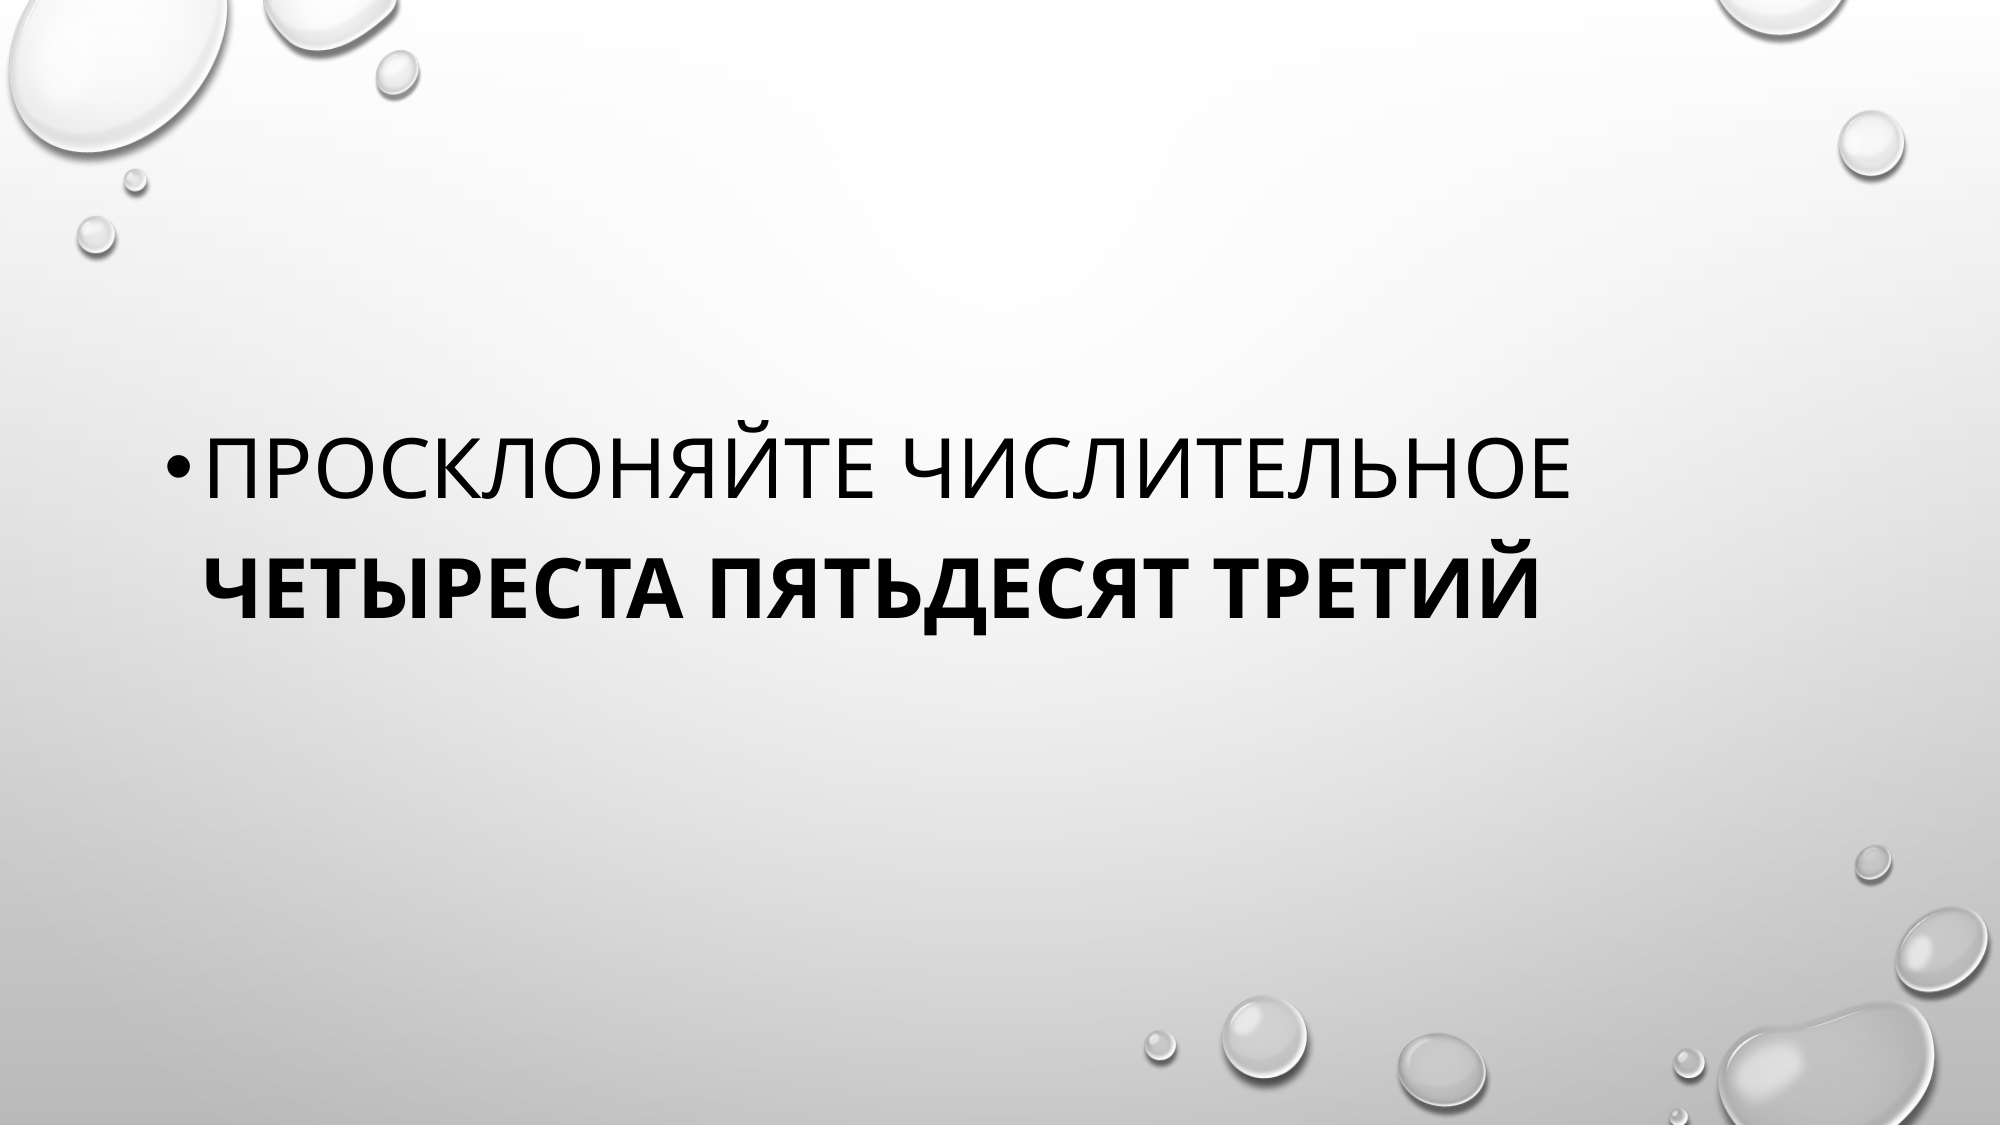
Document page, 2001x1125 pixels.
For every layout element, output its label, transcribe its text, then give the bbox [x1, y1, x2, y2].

picture [0, 0, 2000, 1125]
list Просклоняйте числительное четыреста пятьдесят третий [149, 388, 1850, 950]
